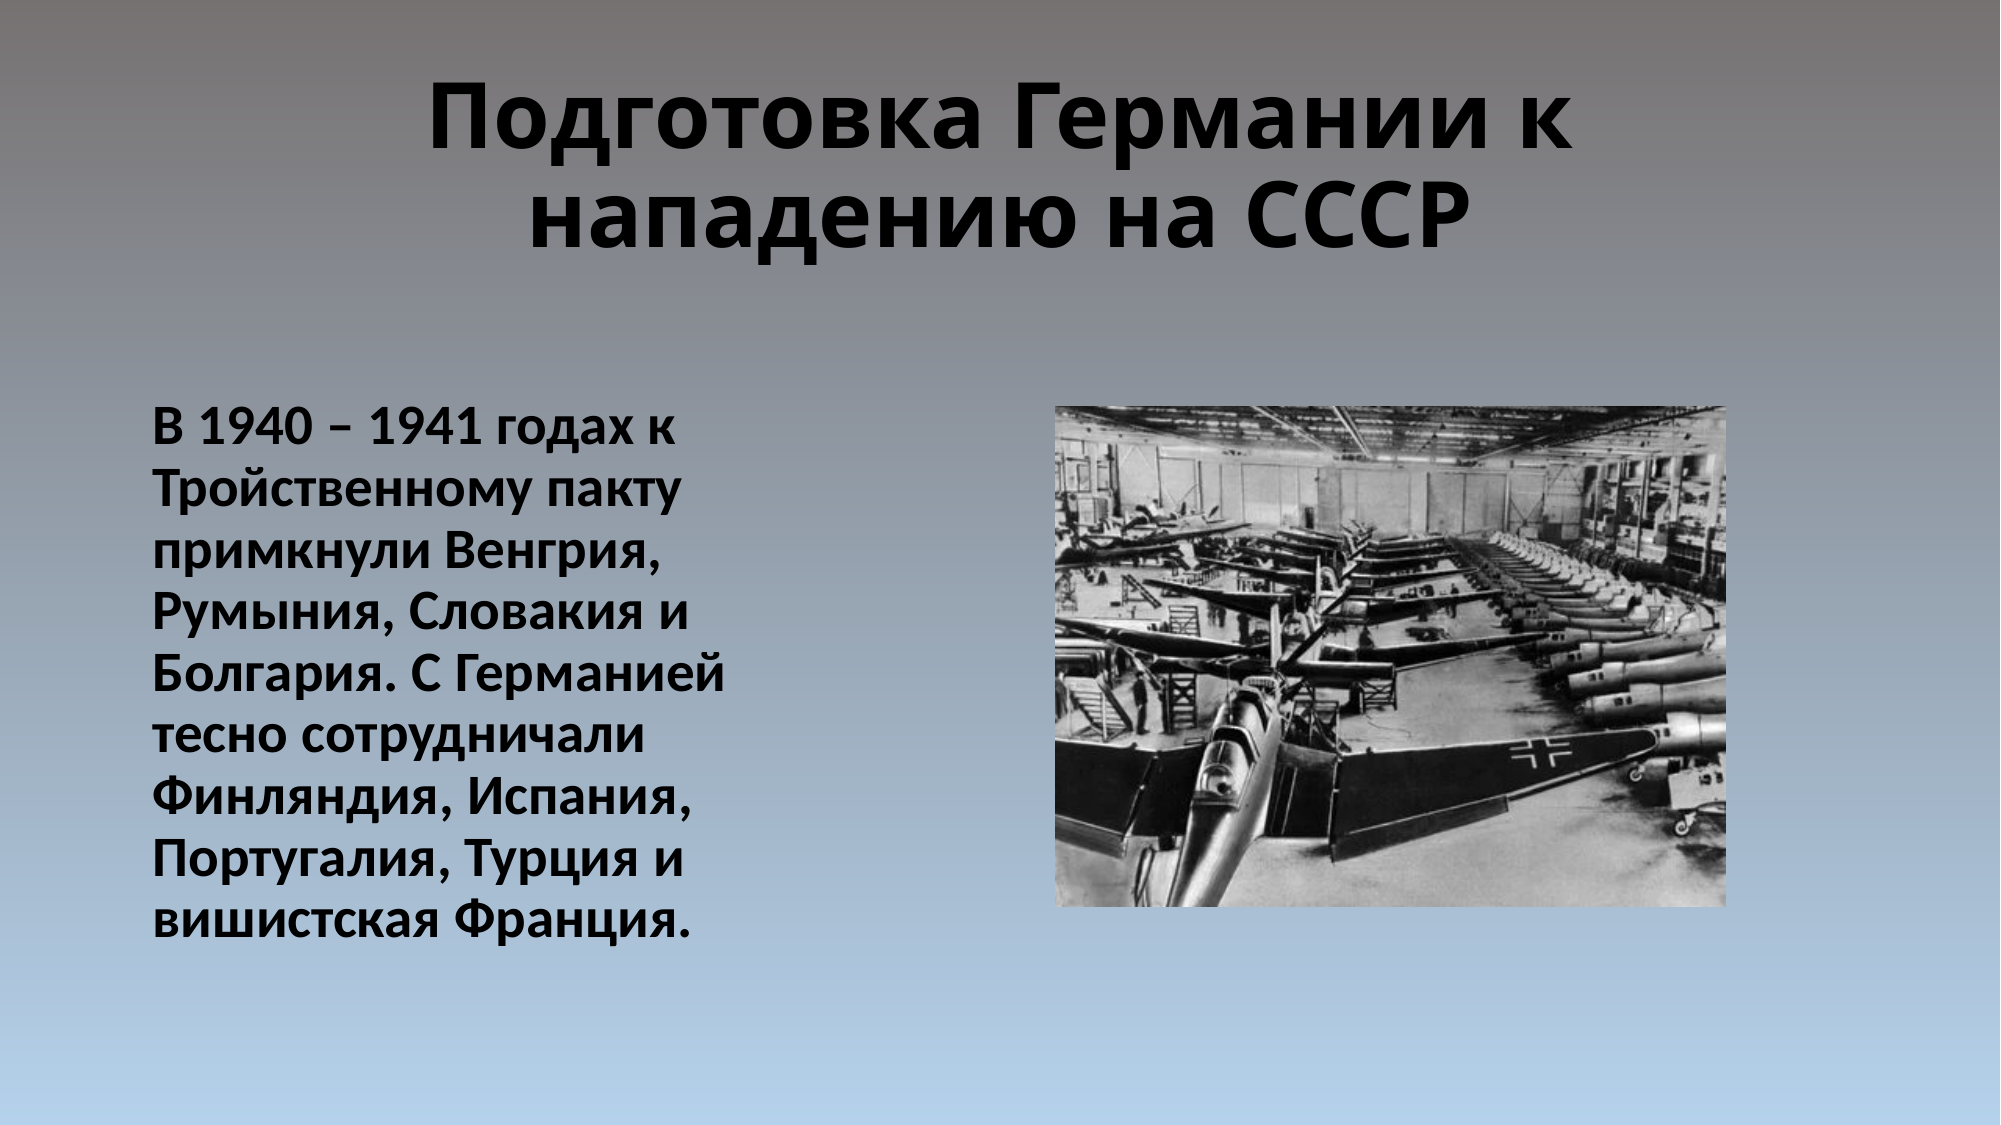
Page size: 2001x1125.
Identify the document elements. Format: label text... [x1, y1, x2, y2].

list В 1940 – 1941 годах к Тройственному пакту примкнули Венгрия, Румыния, Словакия и Болгария. С Германией тесно сотрудничали Финляндия, Испания, Португалия, Турция и вишистская Франция. [137, 299, 750, 1014]
picture [1055, 406, 1726, 907]
title Подготовка Германии к нападению на СССР [137, 59, 1863, 278]
